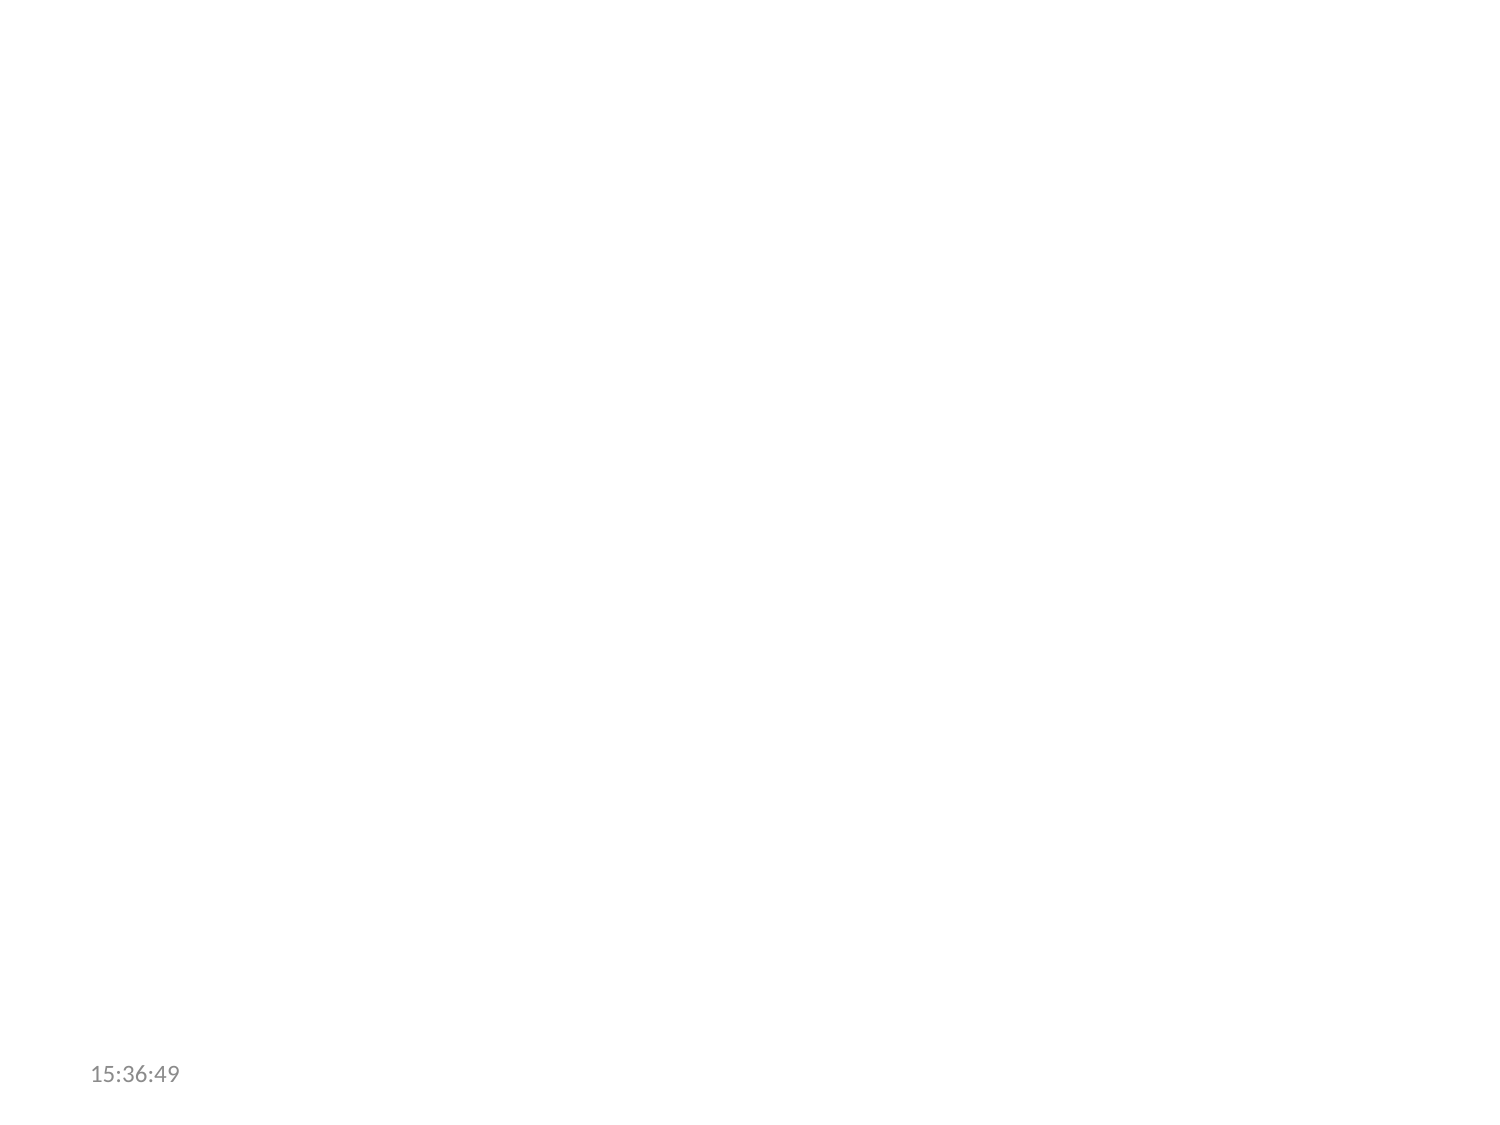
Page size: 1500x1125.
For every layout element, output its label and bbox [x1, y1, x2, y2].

slide_number [75, 1042, 425, 1103]
